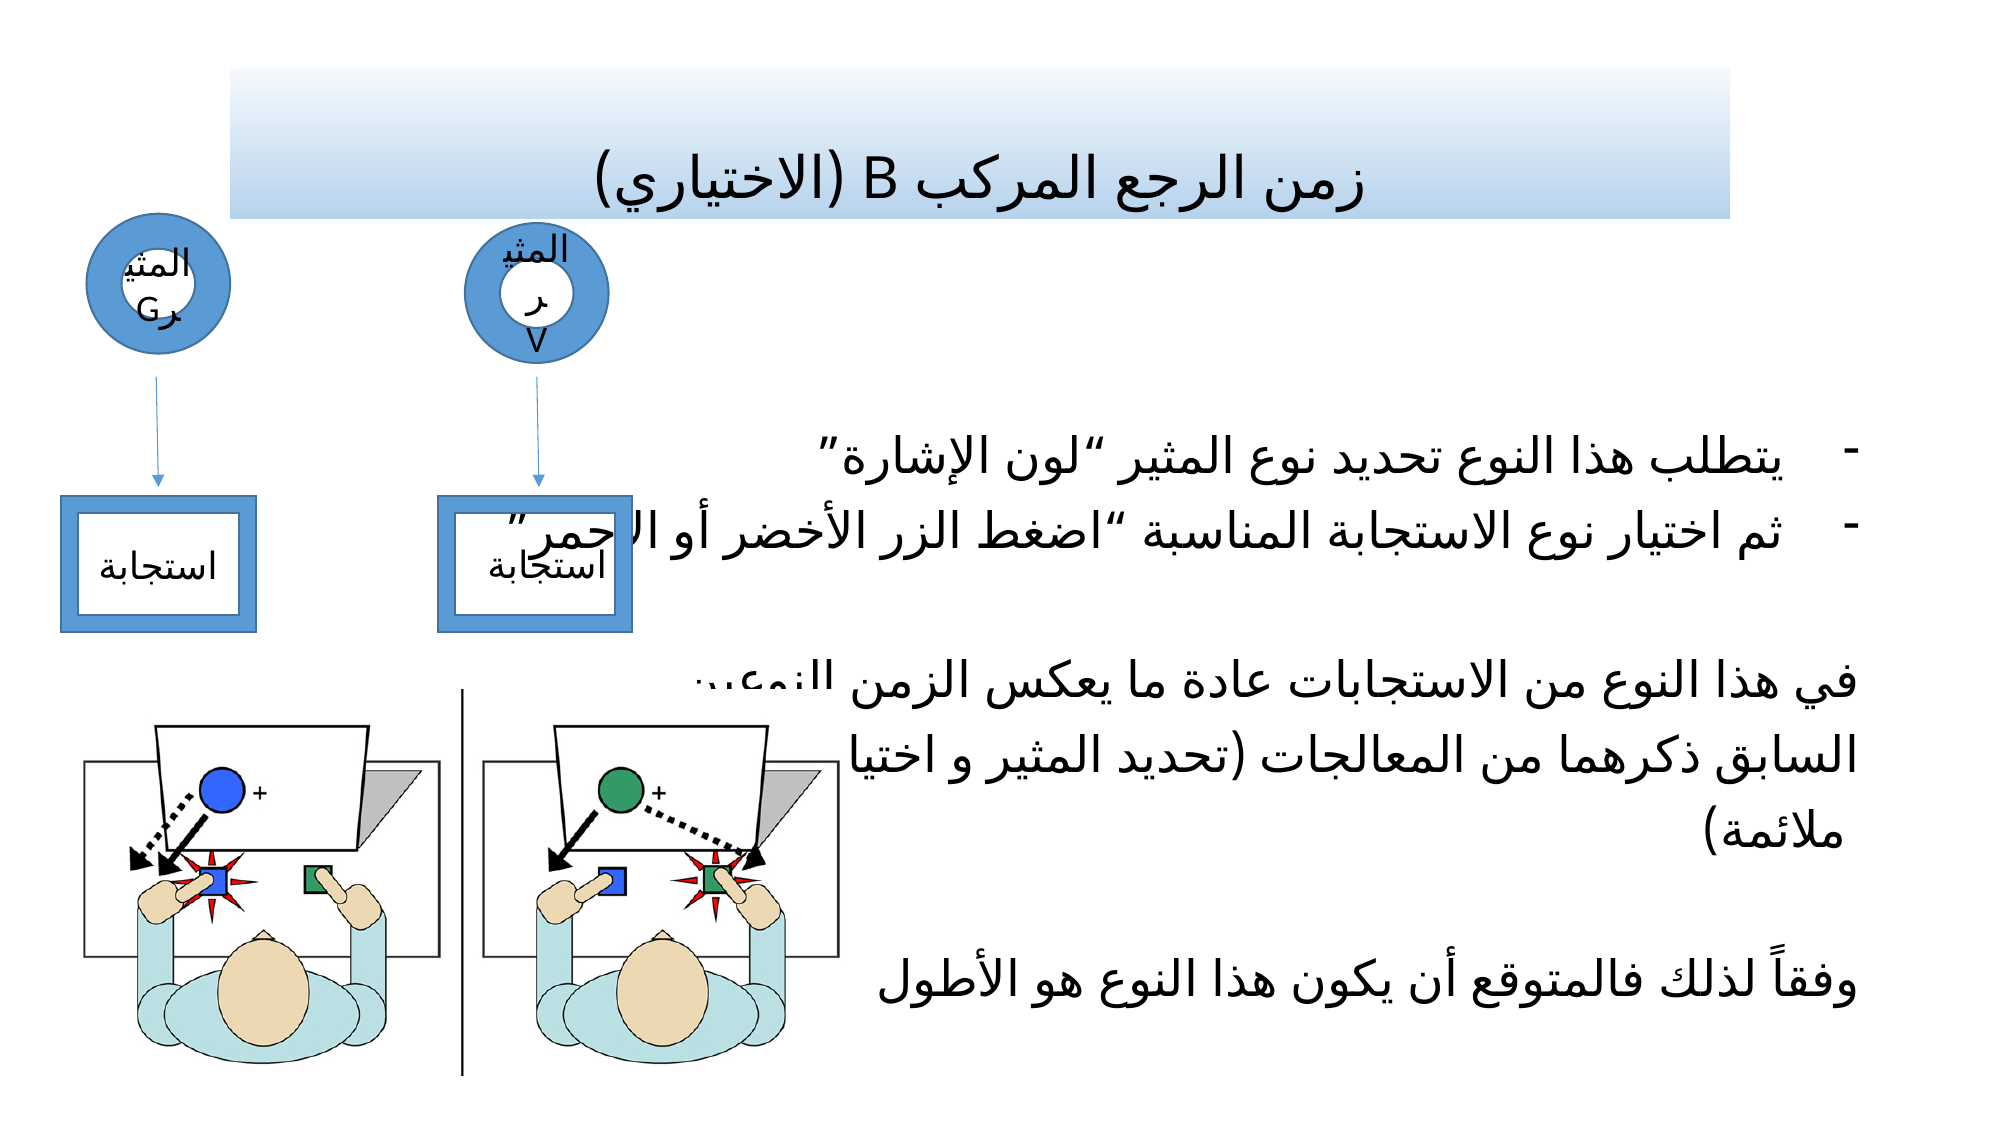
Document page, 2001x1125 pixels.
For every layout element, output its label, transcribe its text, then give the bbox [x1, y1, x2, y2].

subtitle يتطلب هذا النوع تحديد نوع المثير “لون الإشارة” ثم اختيار نوع الاستجابة المناسبة “اضغط الزر الأخضر أو الأحمر” في هذا النوع من الاستجابات عادة ما يعكس الزمن النوعين السابق ذكرهما من المعالجات (تحديد المثير و اختيار استجابة ملائمة) وفقاً لذلك فالمتوقع أن يكون هذا النوع هو الأطول [117, 422, 1875, 1076]
text_box [60, 495, 257, 633]
text_box المثيرG [85, 212, 232, 355]
title زمن الرجع المركب B (الاختياري) [230, 67, 1731, 219]
picture [60, 689, 851, 1076]
text_box [437, 495, 633, 633]
text_box المثير V [463, 222, 610, 364]
text_box استجابة [83, 534, 233, 595]
text_box استجابة [472, 533, 622, 594]
